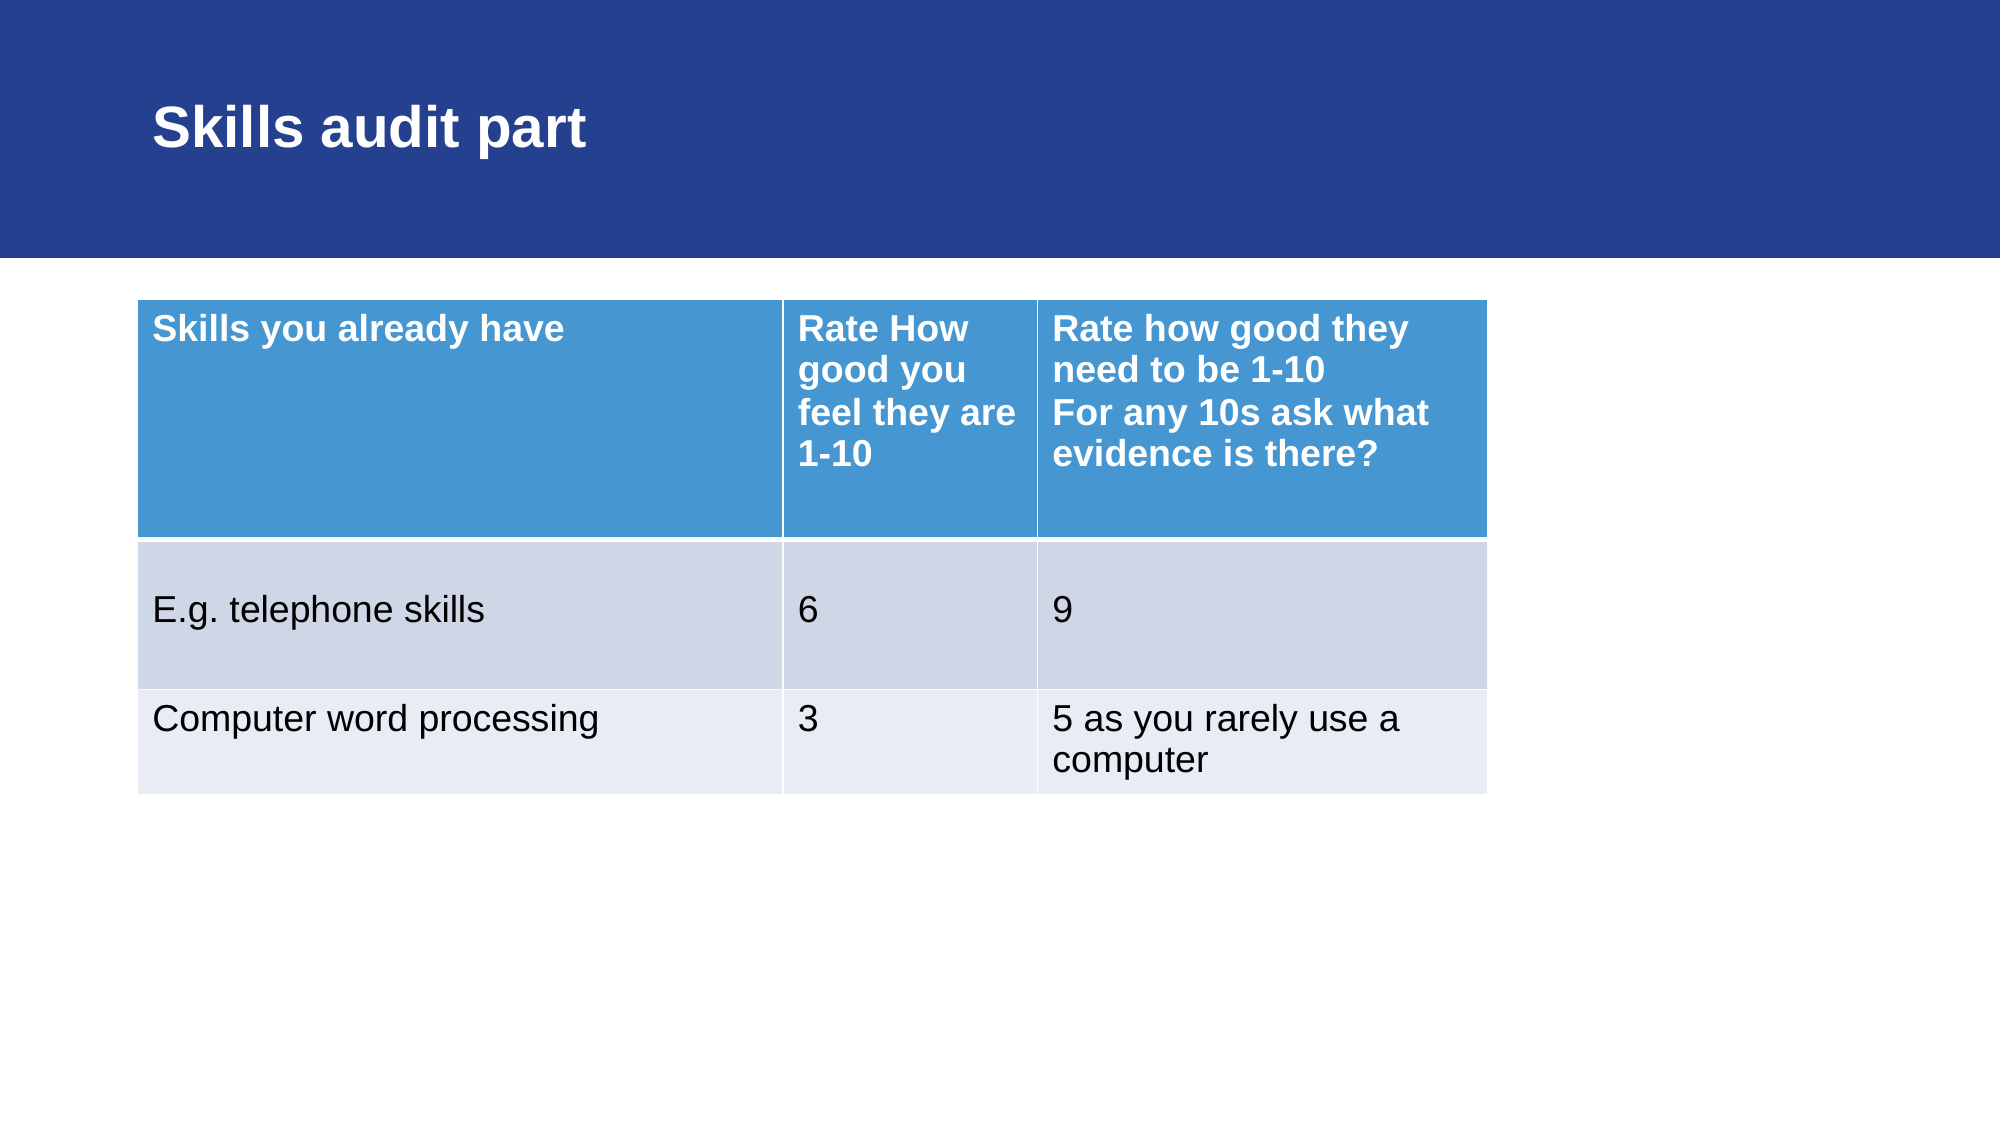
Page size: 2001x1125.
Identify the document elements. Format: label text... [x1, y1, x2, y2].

table_header Rate how good they need to be 1-10 For any 10s ask what evidence is there? [1038, 300, 1487, 537]
table_cell Computer word processing [138, 690, 782, 794]
table_cell E.g. telephone skills [138, 542, 782, 689]
table_cell 3 [784, 690, 1037, 794]
table_cell 9 [1038, 542, 1487, 689]
title Skills audit part [137, 20, 1863, 238]
table_header Rate How good you feel they are 1-10 [784, 300, 1037, 537]
table_header Skills you already have [138, 300, 782, 537]
table_cell 5 as you rarely use a computer [1038, 690, 1487, 794]
table_cell 6 [784, 542, 1037, 689]
